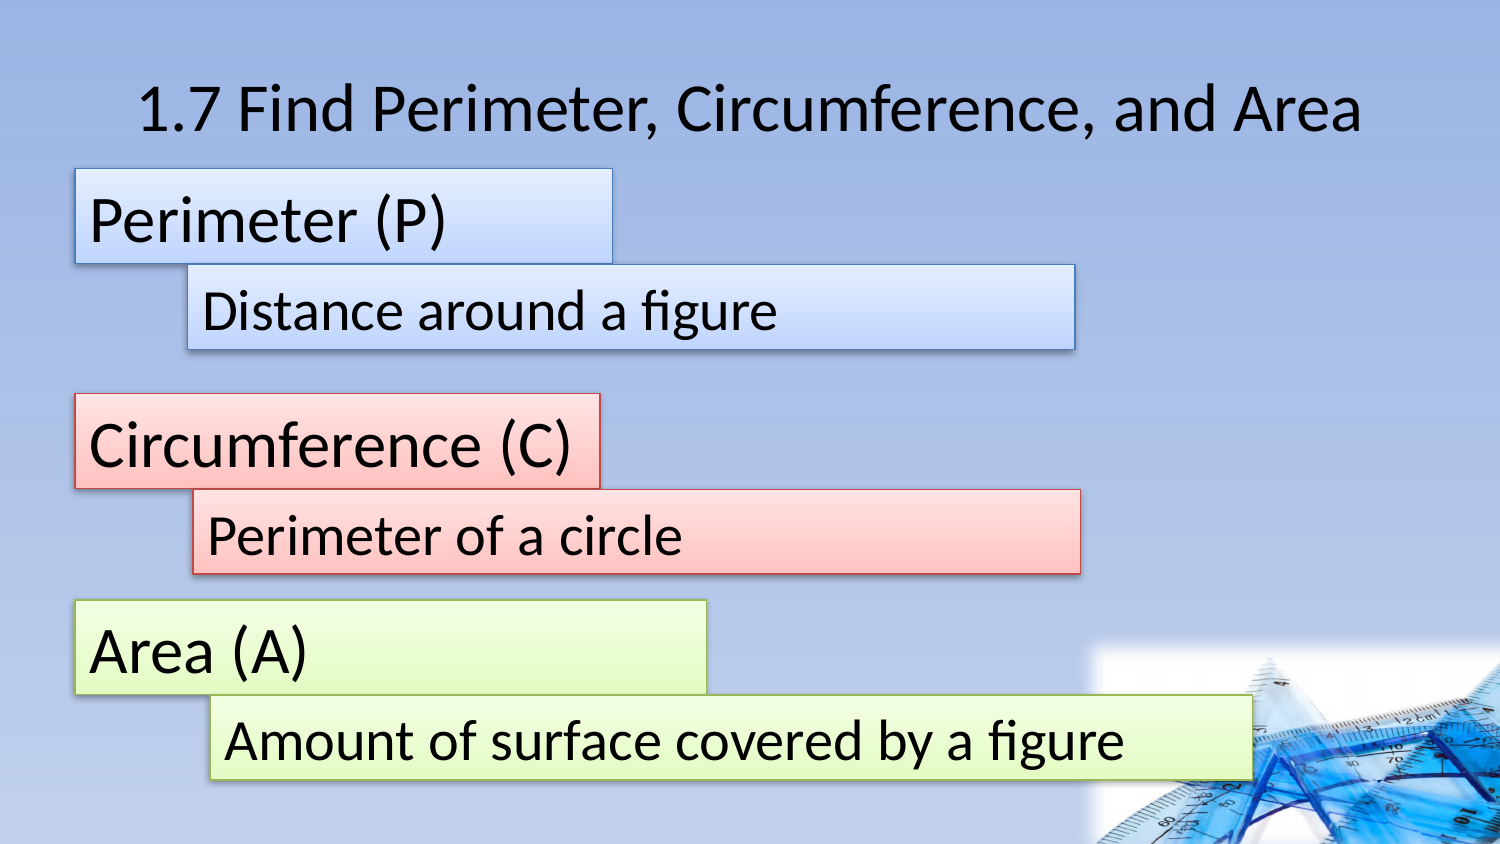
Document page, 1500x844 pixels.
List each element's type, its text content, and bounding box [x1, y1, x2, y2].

title 1.7 Find Perimeter, Circumference, and Area [75, 33, 1425, 175]
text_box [74, 393, 1081, 576]
picture [1102, 656, 1500, 838]
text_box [74, 168, 1076, 351]
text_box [74, 599, 1253, 782]
